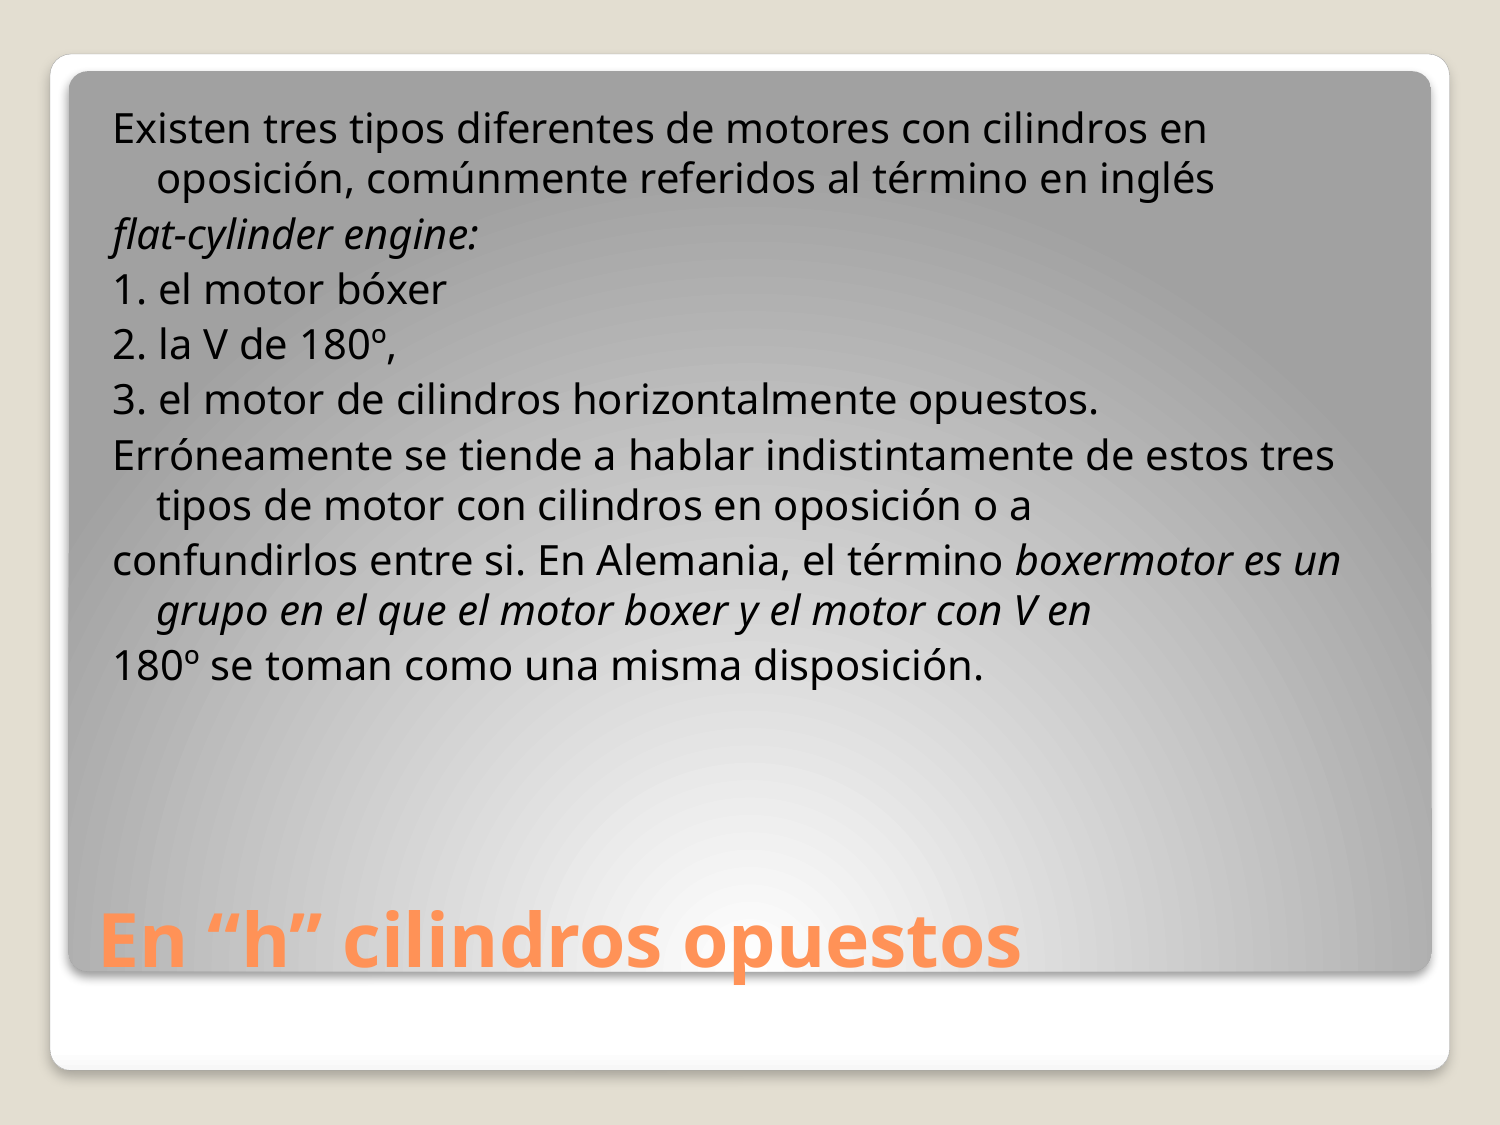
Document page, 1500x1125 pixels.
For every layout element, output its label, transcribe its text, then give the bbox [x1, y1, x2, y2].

list Existen tres tipos diferentes de motores con cilindros en oposición, comúnmente referidos al término en inglés flat-cylinder engine: 1. el motor bóxer 2. la V de 180º, 3. el motor de cilindros horizontalmente opuestos. Erróneamente se tiende a hablar indistintamente de estos tres tipos de motor con cilindros en oposición o a confundirlos entre si. En Alemania, el término boxermotor es un grupo en el que el motor boxer y el motor con V en 180º se toman como una misma disposición. [82, 86, 1425, 774]
title En “h” cilindros opuestos [82, 817, 1425, 990]
